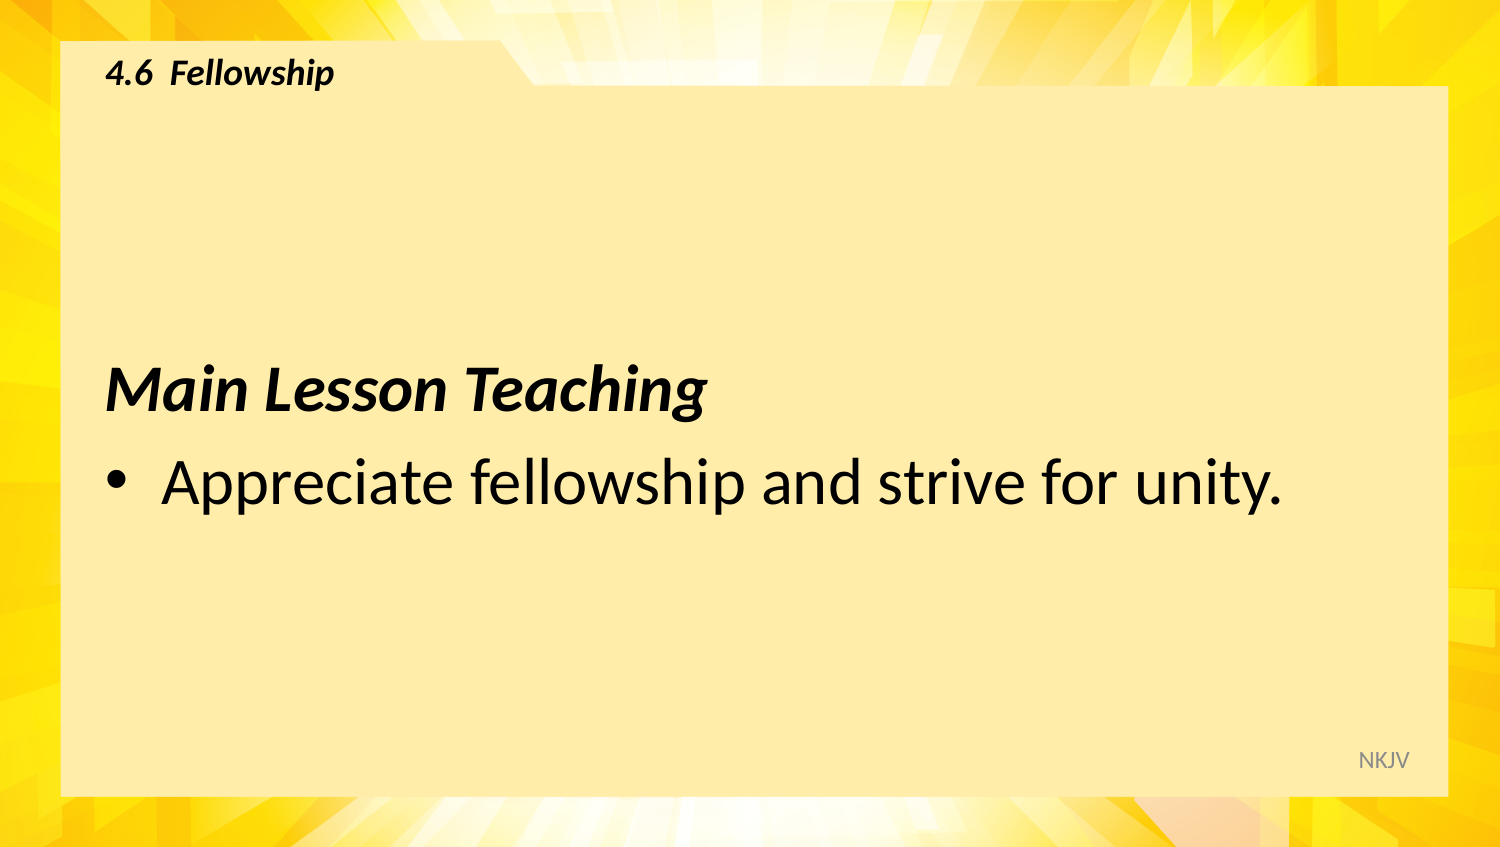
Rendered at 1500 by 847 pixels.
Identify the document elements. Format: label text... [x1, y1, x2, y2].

list Main Lesson Teaching Appreciate fellowship and strive for unity. [89, 141, 1403, 722]
title 4.6 Fellowship [89, 33, 1420, 108]
picture [0, 0, 1500, 847]
footer NKJV [950, 736, 1425, 782]
